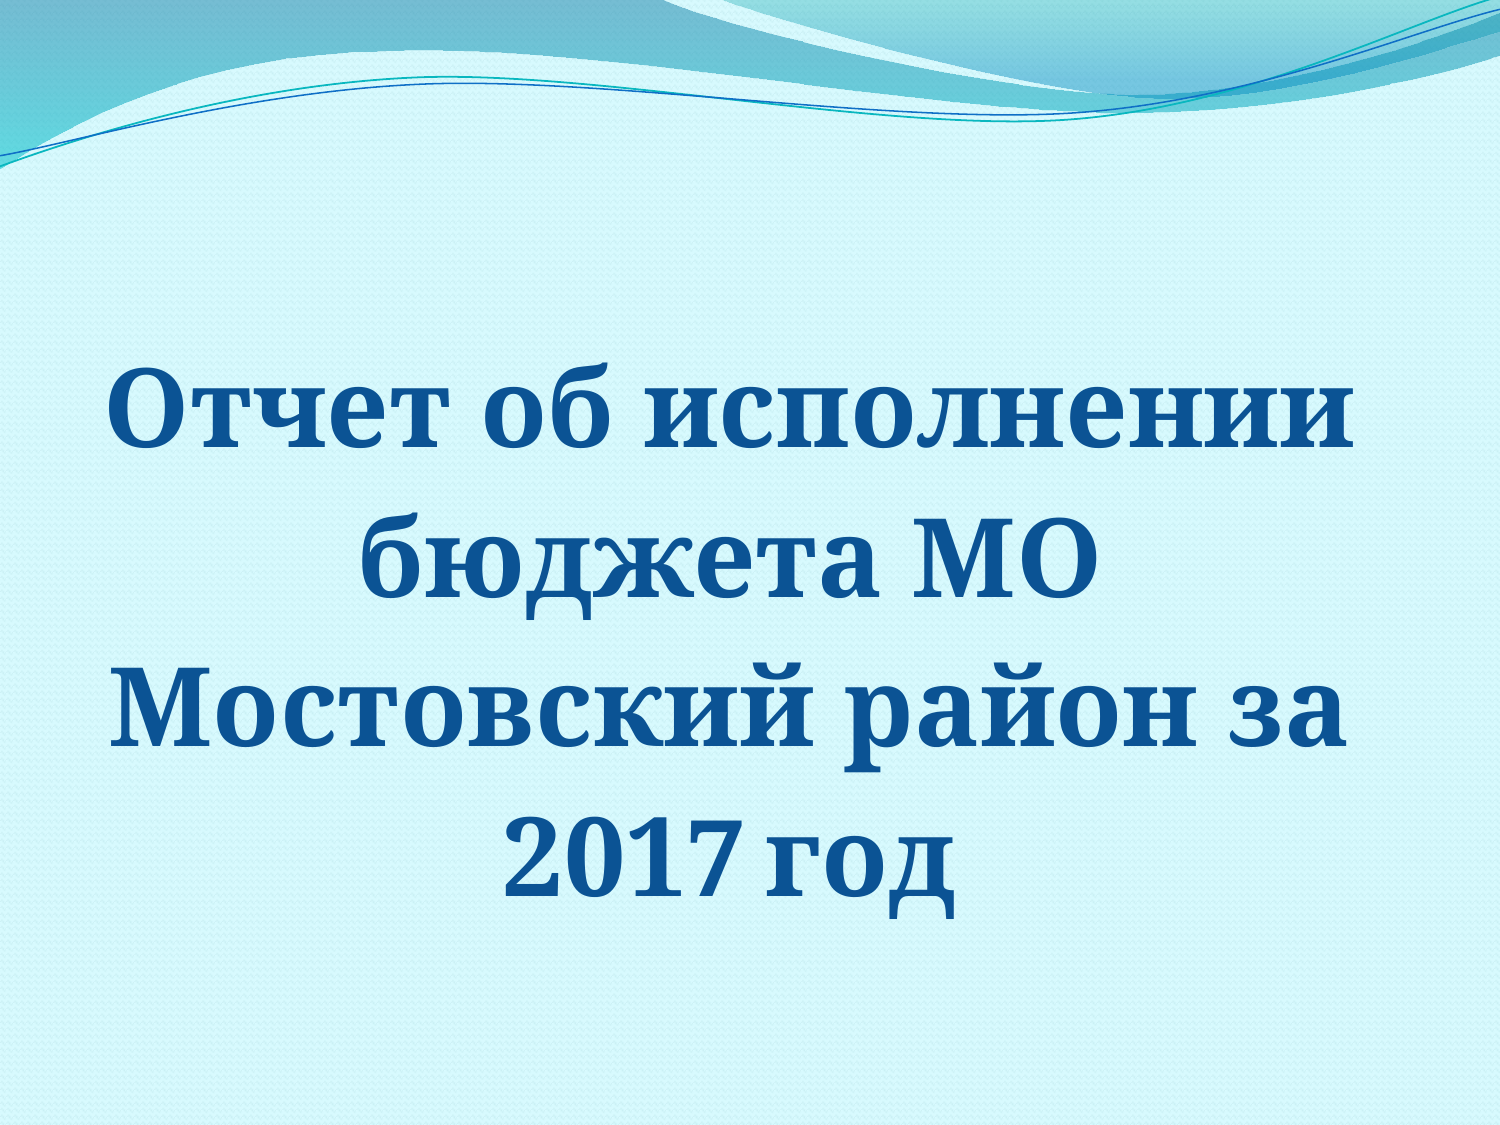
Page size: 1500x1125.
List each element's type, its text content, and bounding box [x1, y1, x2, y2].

title Отчет об исполнении бюджета МО Мостовский район за 2017 год [87, 224, 1376, 929]
